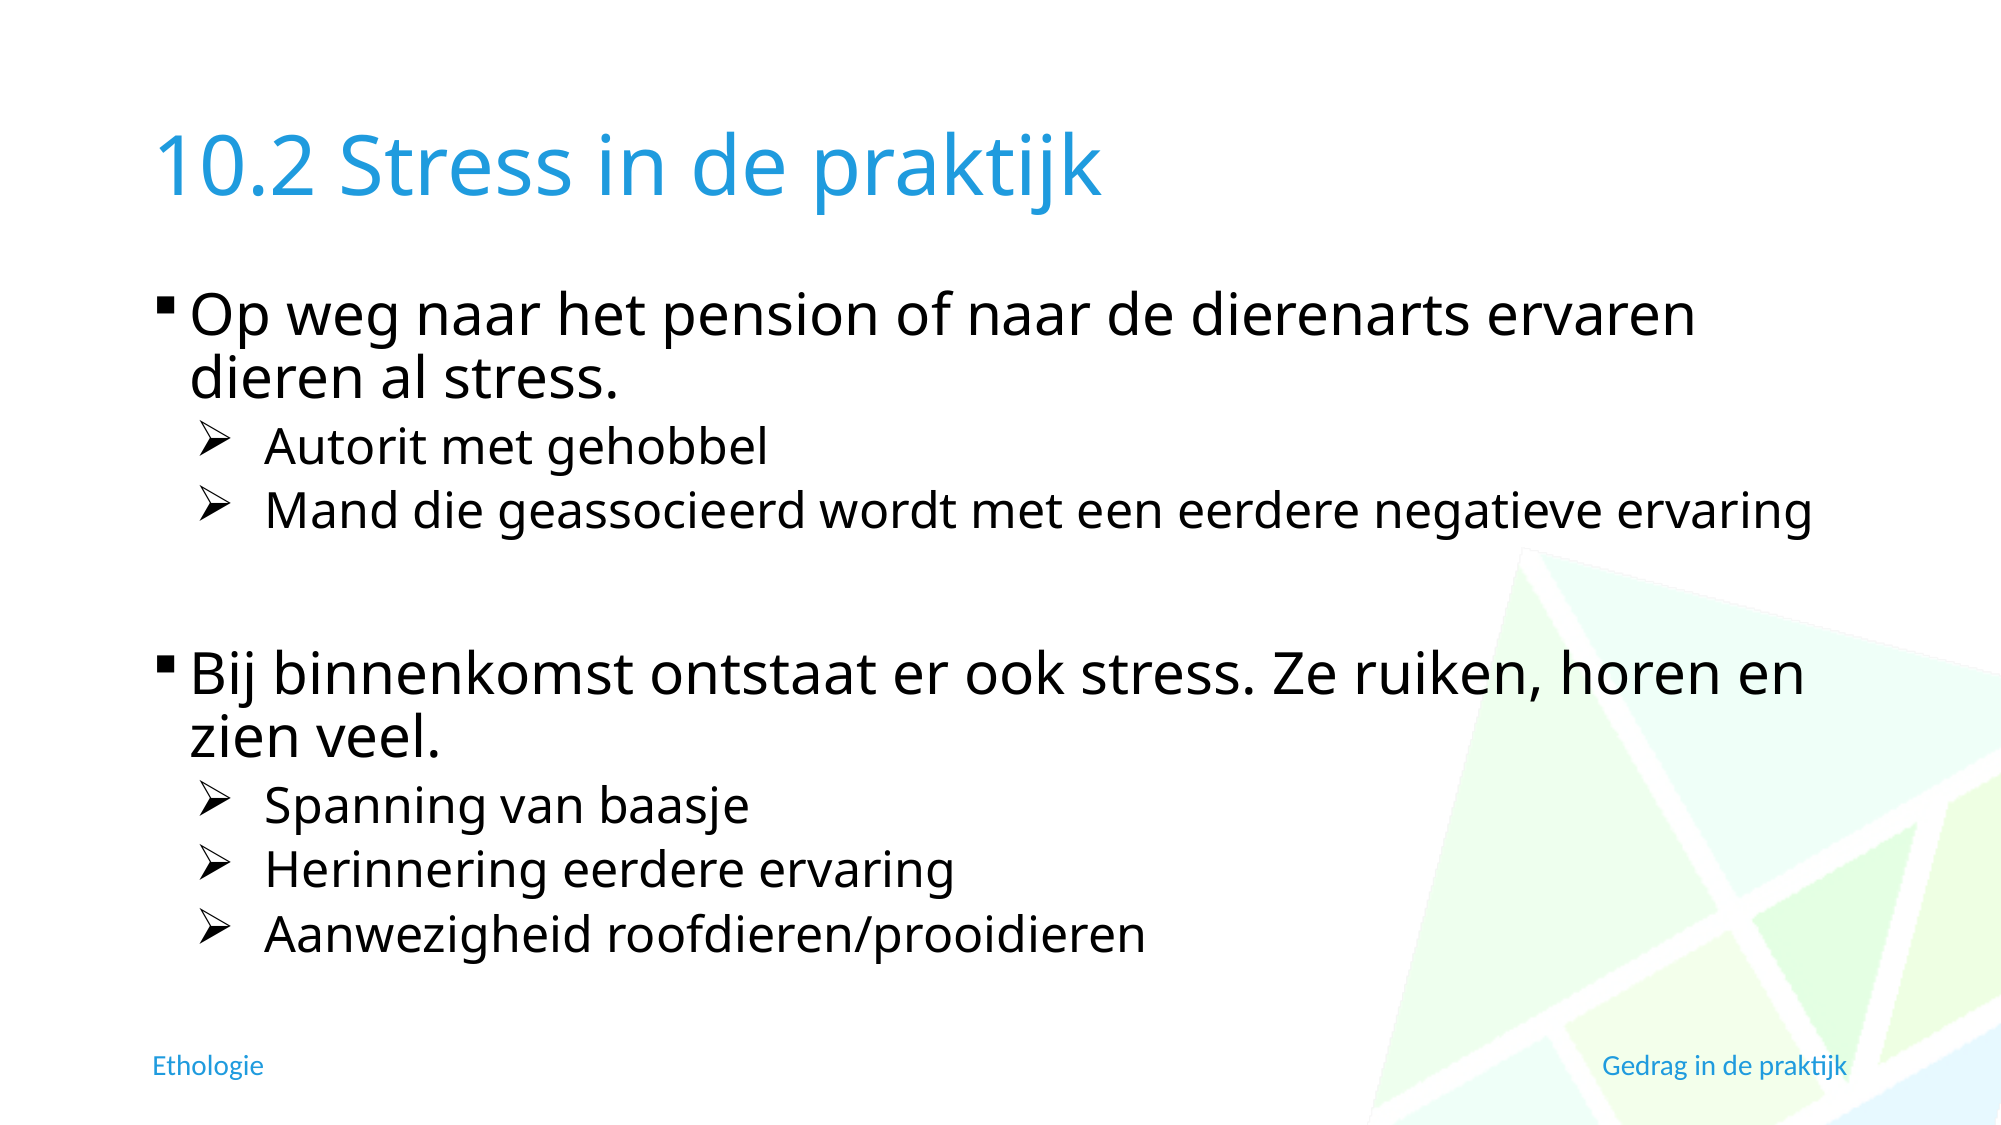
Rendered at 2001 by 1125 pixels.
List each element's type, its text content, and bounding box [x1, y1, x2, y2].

list Op weg naar het pension of naar de dierenarts ervaren dieren al stress. Autorit met gehobbel Mand die geassocieerd wordt met een eerdere negatieve ervaring Bij binnenkomst ontstaat er ook stress. Ze ruiken, horen en zien veel. Spanning van baasje Herinnering eerdere ervaring Aanwezigheid roofdieren/prooidieren [137, 277, 1863, 1014]
list Ethologie [137, 1042, 588, 1103]
list Gedrag in de praktijk [1412, 1042, 1863, 1103]
title 10.2 Stress in de praktijk [137, 59, 1863, 277]
